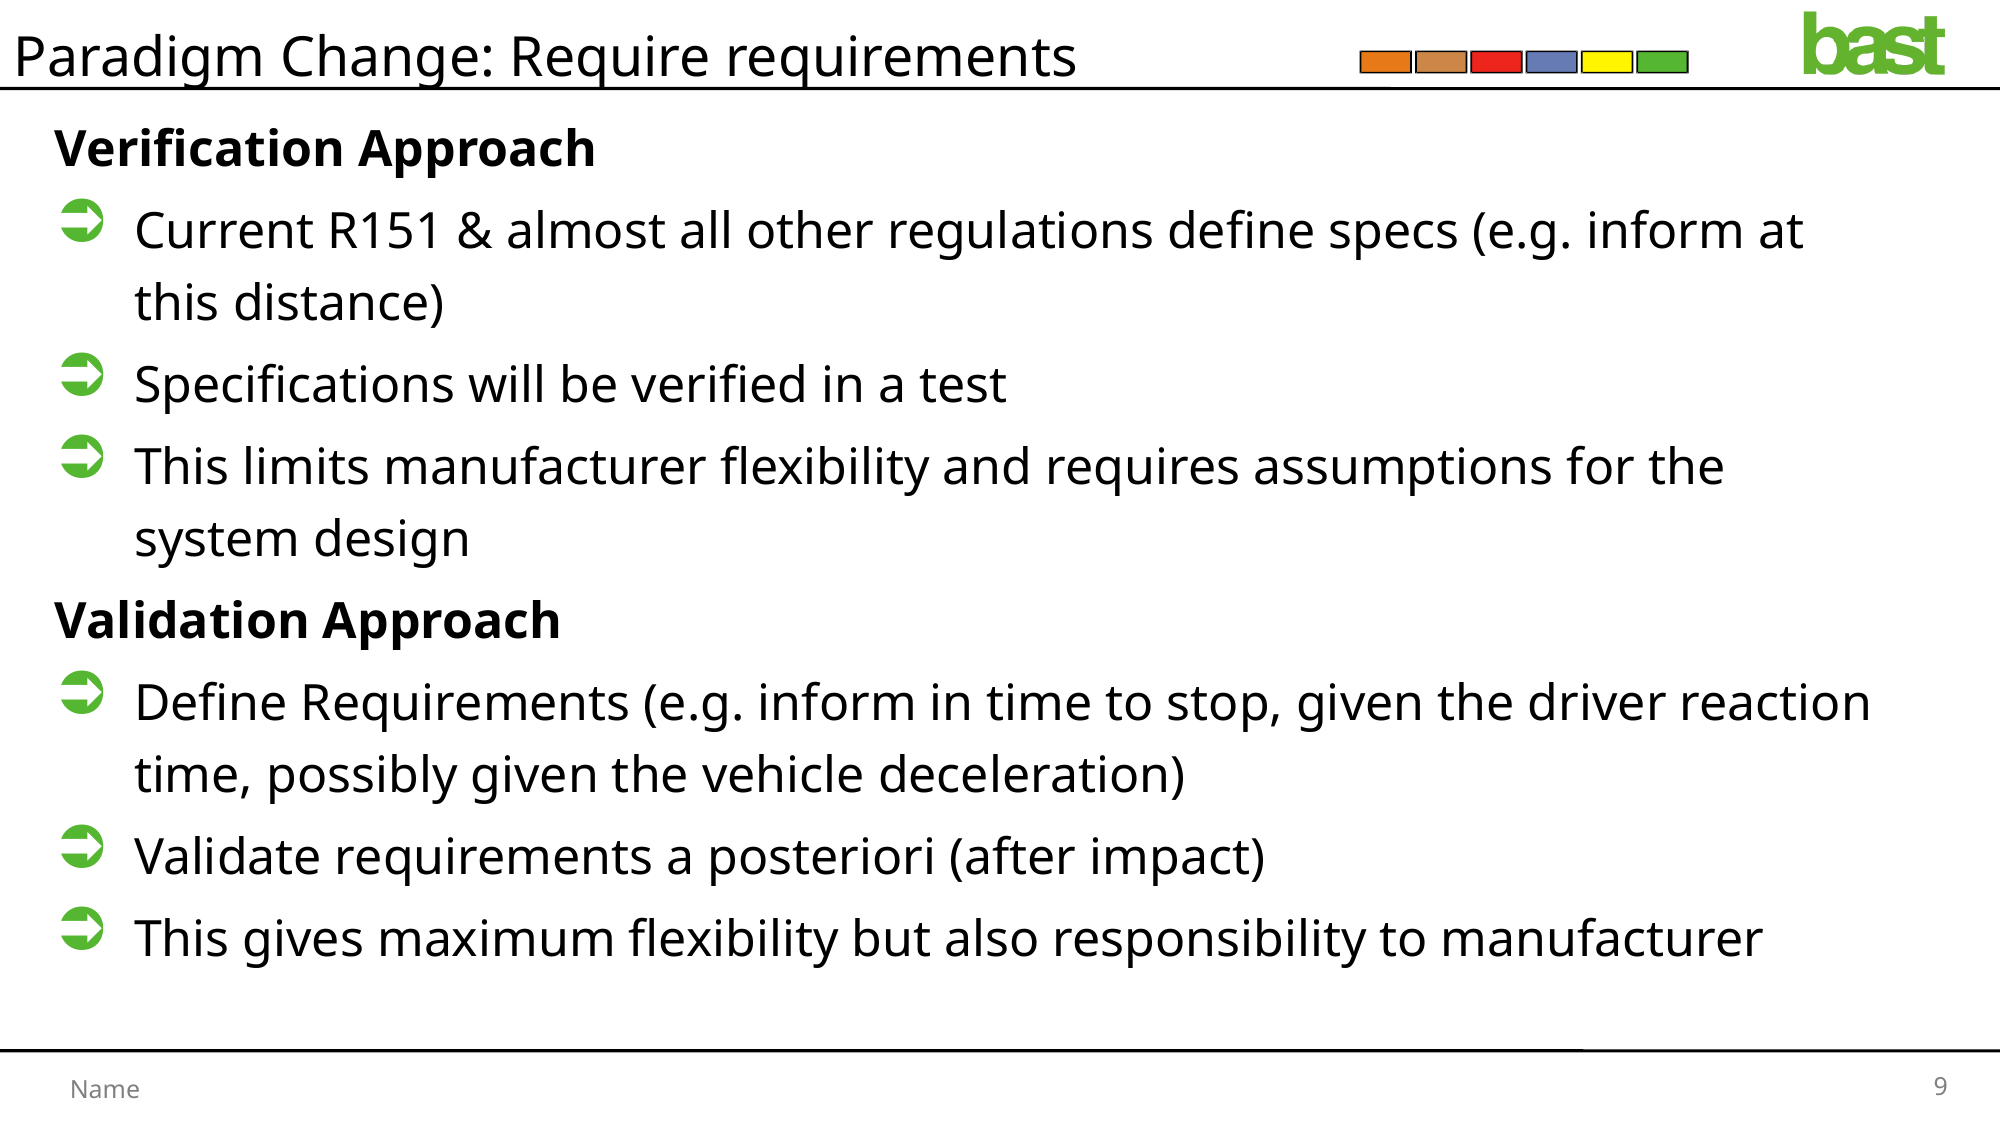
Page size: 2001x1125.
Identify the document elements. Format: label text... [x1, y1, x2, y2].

title Paradigm Change: Require requirements [13, 0, 1578, 138]
picture [1803, 11, 1945, 75]
list Verification Approach Current R151 & almost all other regulations define specs (e.g. inform at this distance) Specifications will be verified in a test This limits manufacturer flexibility and requires assumptions for the system design Validation Approach Define Requirements (e.g. inform in time to stop, given the driver reaction time, possibly given the vehicle deceleration) Validate requirements a posteriori (after impact) This gives maximum flexibility but also responsibility to manufacturer [55, 96, 1901, 1012]
